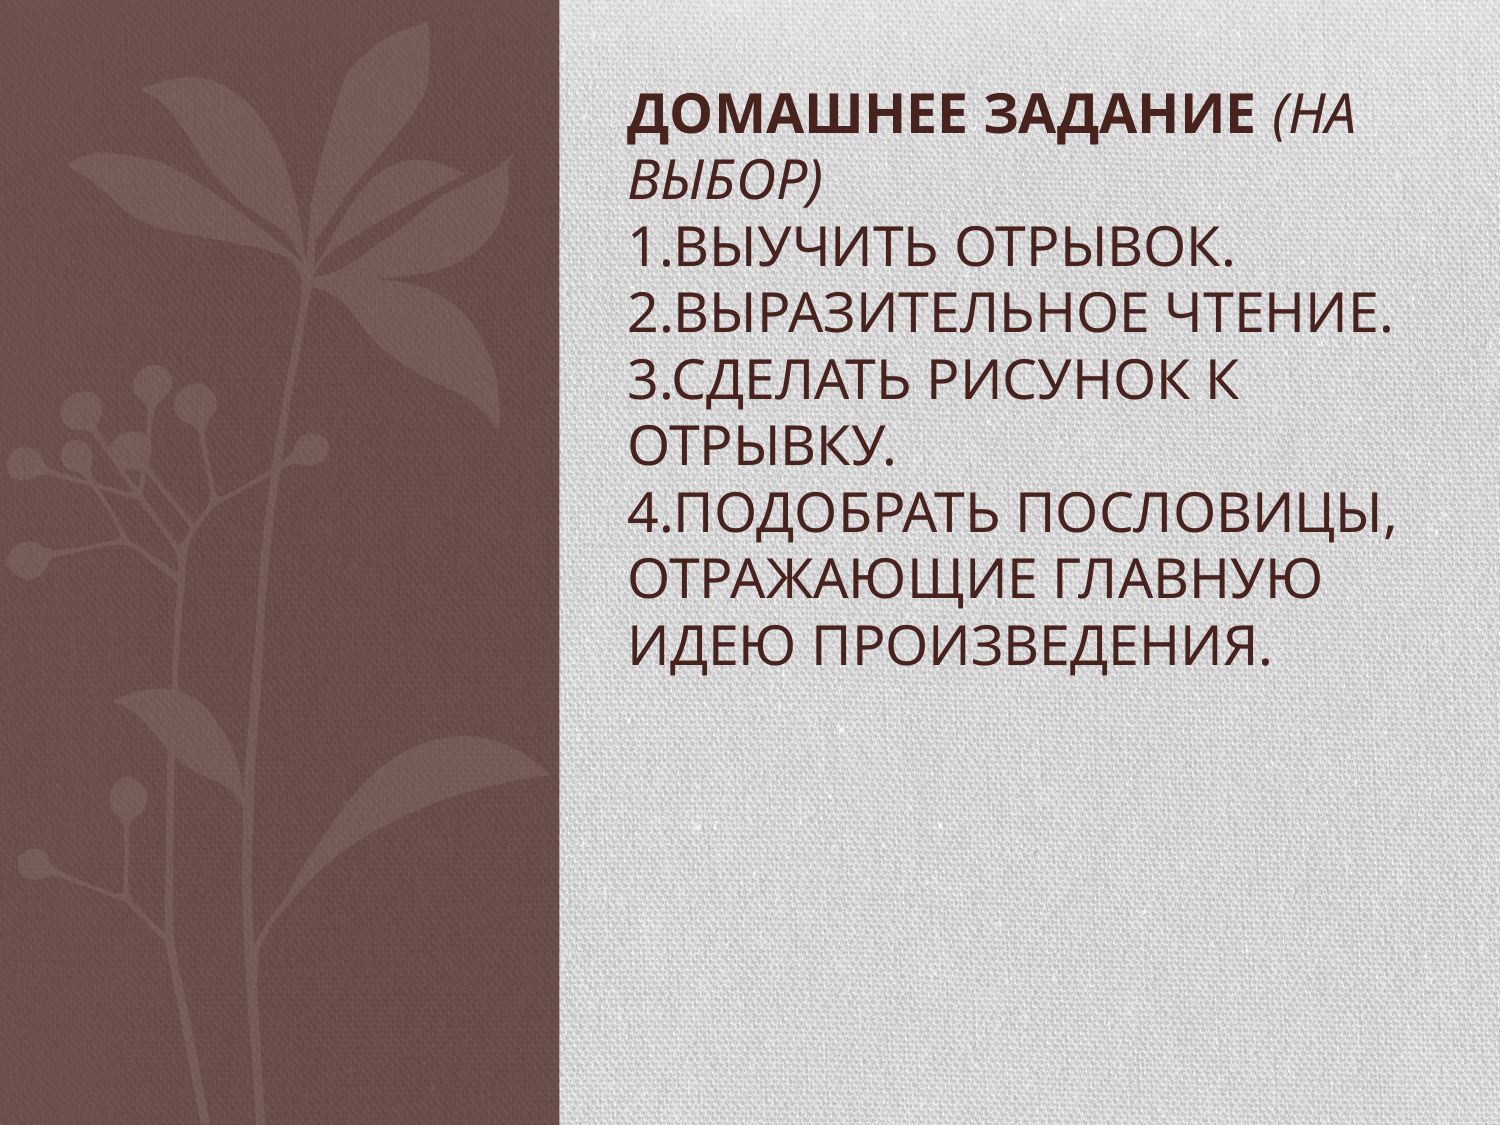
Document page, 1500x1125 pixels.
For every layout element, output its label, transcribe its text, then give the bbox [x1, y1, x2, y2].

title Домашнее задание (на выбор) 1.Выучить отрывок. 2.Выразительное чтение. 3.Сделать рисунок к отрывку. 4.Подобрать пословицы, отражающие главную идею произведения. [612, 70, 1455, 764]
